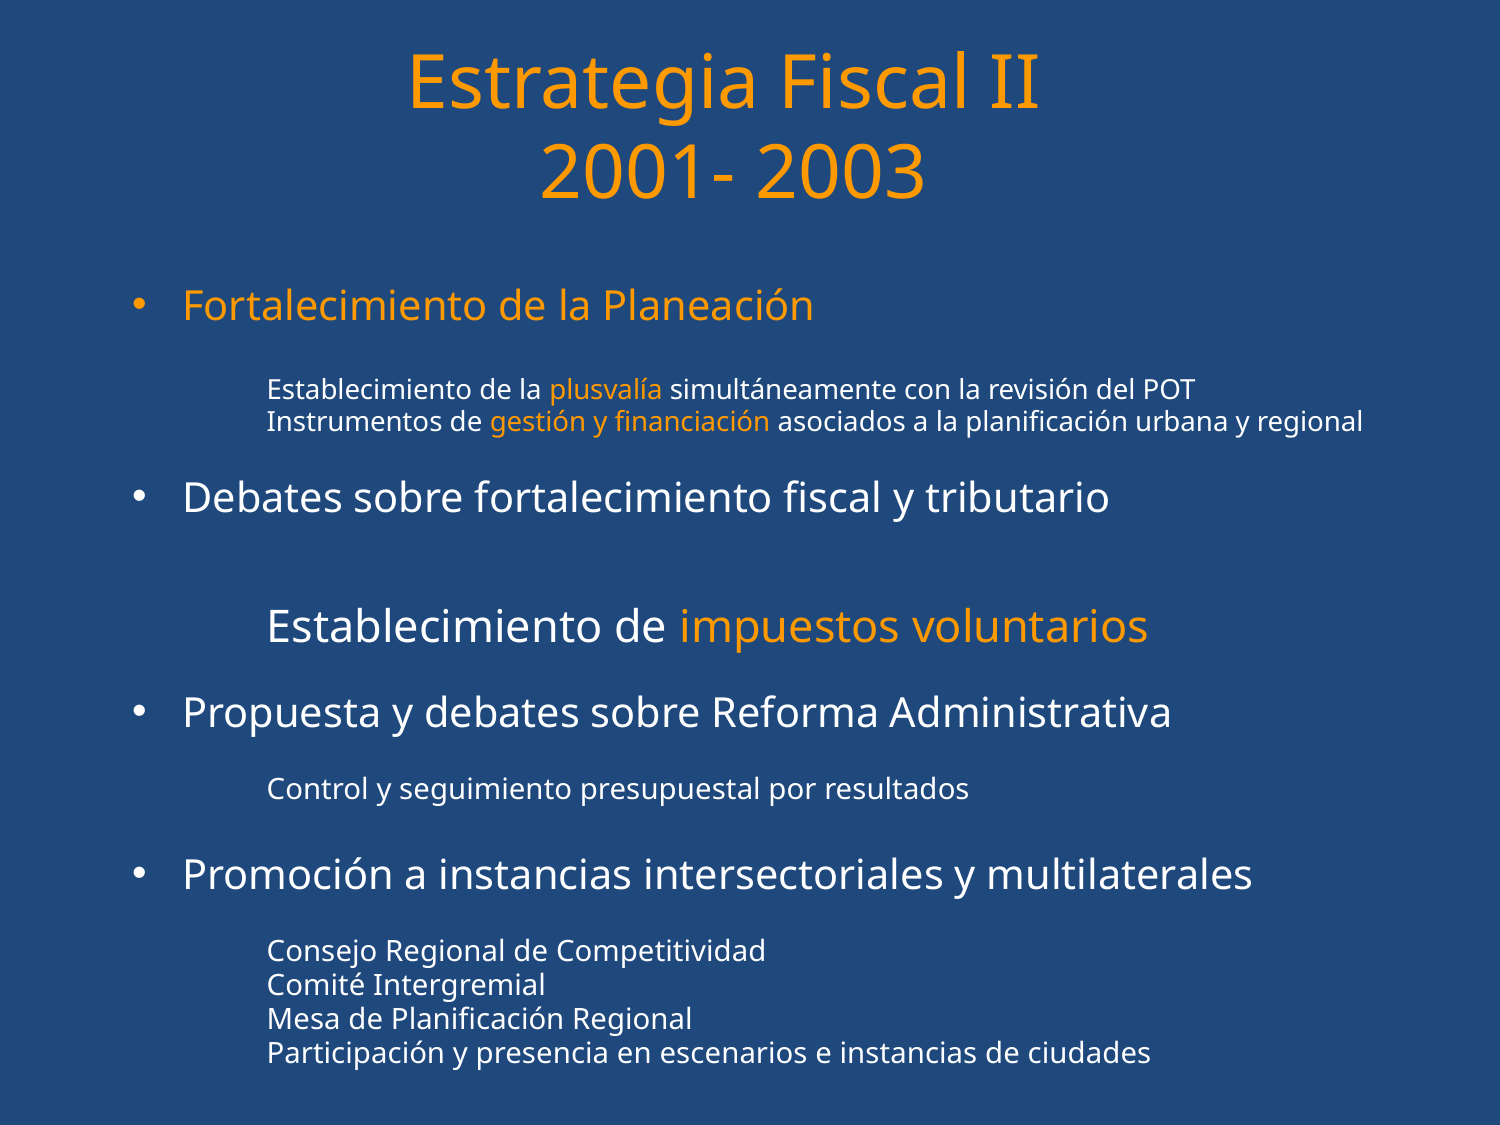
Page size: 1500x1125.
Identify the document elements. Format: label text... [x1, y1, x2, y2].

title Estrategia Fiscal II 2001- 2003 [58, 46, 1409, 200]
list Fortalecimiento de la Planeación Establecimiento de la plusvalía simultáneamente con la revisión del POT Instrumentos de gestión y financiación asociados a la planificación urbana y regional Debates sobre fortalecimiento fiscal y tributario Establecimiento de impuestos voluntarios Propuesta y debates sobre Reforma Administrativa Control y seguimiento presupuestal por resultados Promoción a instancias intersectoriales y multilaterales Consejo Regional de Competitividad Comité Intergremial Mesa de Planificación Regional Participación y presencia en escenarios e instancias de ciudades [117, 281, 1418, 1090]
